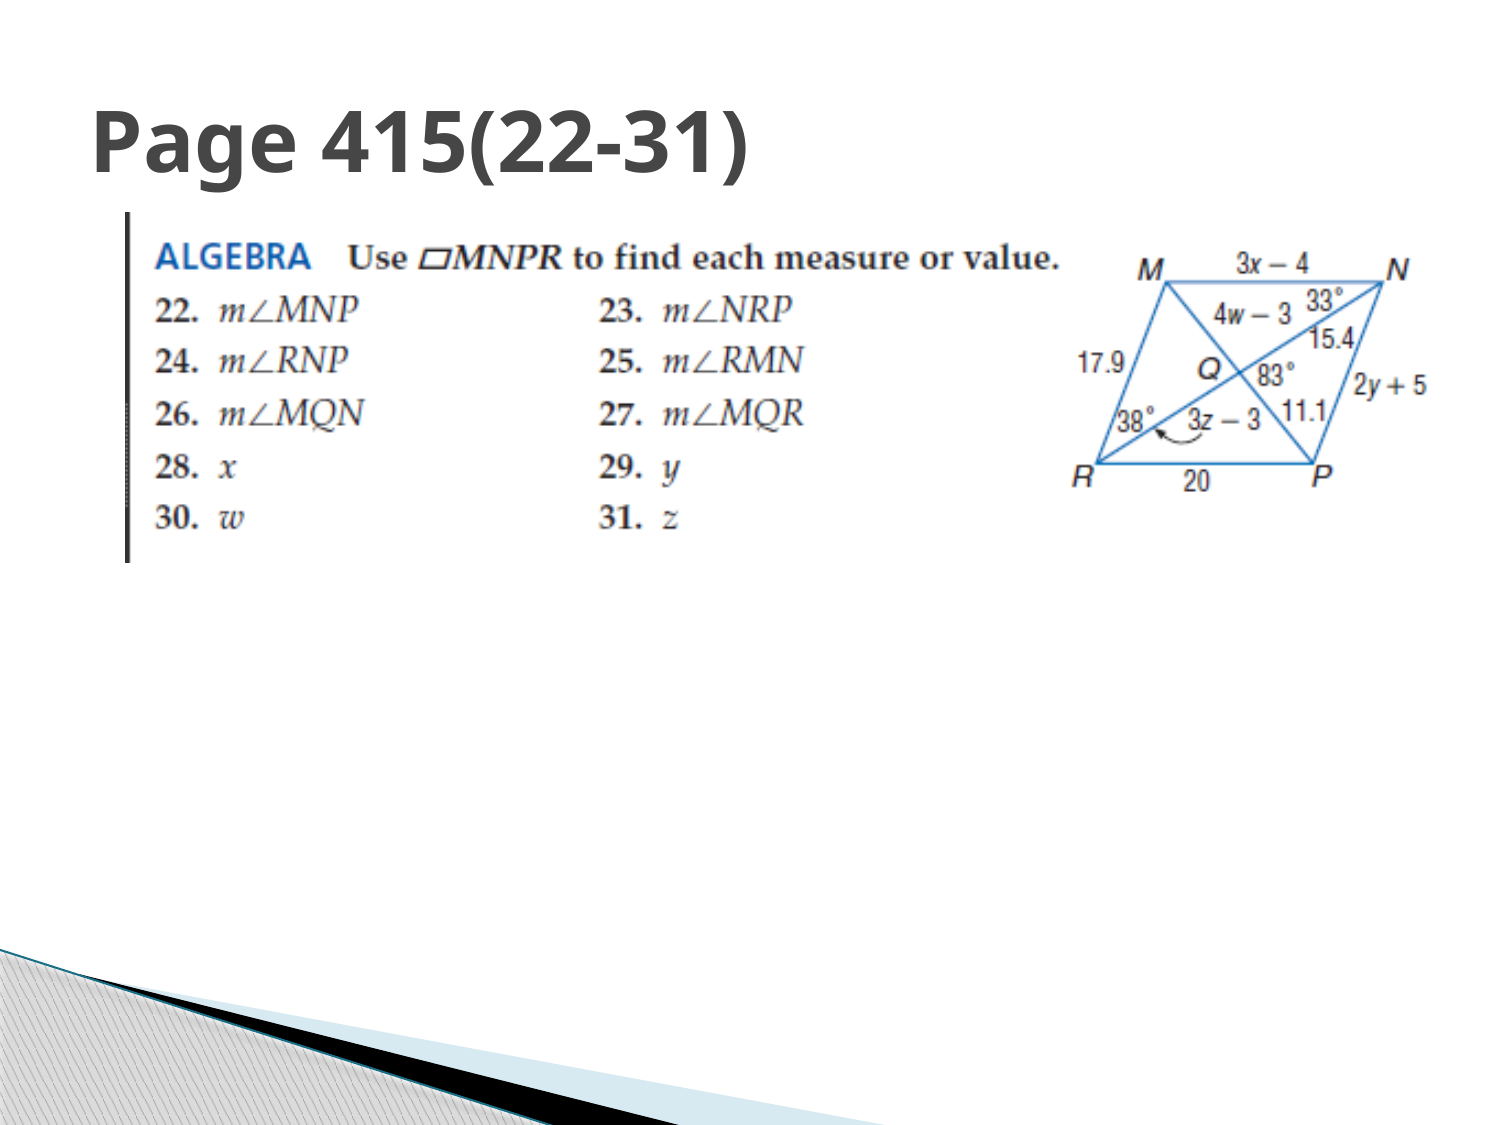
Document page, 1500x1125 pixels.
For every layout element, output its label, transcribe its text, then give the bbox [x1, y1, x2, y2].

title Page 415(22-31) [75, 45, 1425, 233]
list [124, 212, 1476, 563]
